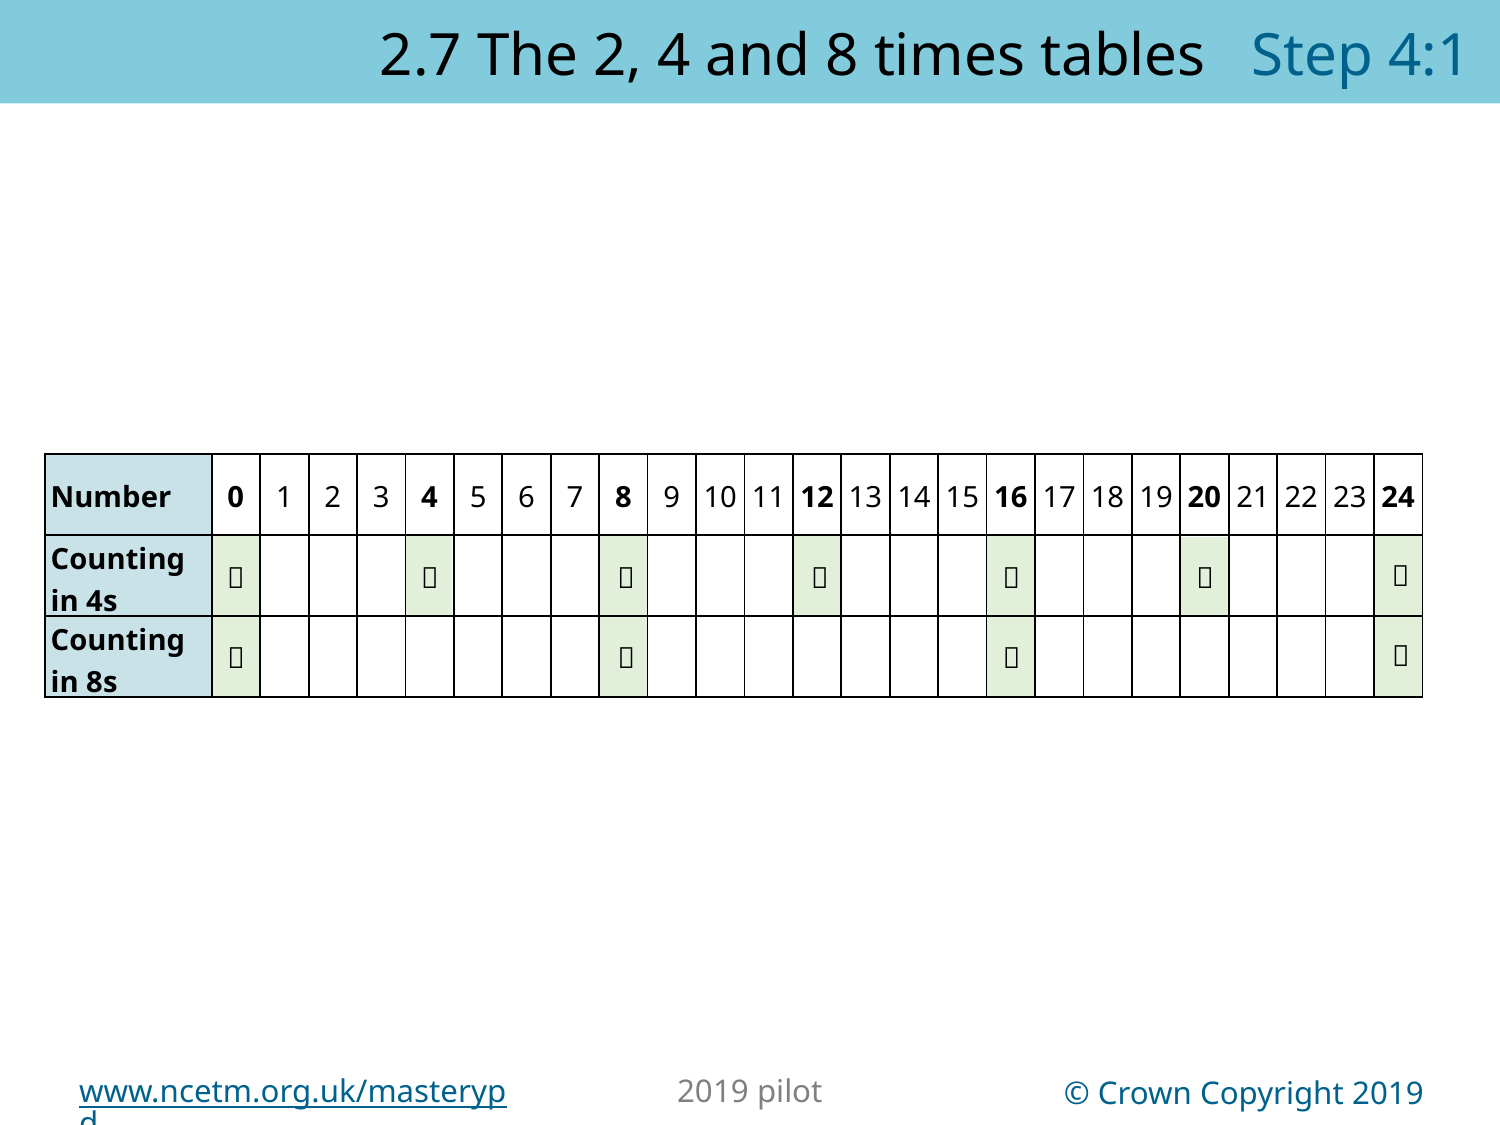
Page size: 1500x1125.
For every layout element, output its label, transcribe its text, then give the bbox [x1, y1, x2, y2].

table_cell [358, 617, 405, 696]
table_header 5 [455, 455, 501, 534]
table_cell [1278, 617, 1325, 696]
table_cell [600, 617, 647, 696]
table_header 17 [1036, 455, 1083, 534]
table_cell [891, 536, 937, 615]
table_cell Counting in 8s [46, 617, 211, 696]
table_header 4 [406, 455, 453, 534]
table_cell [794, 536, 840, 615]
table_header 23 [1326, 455, 1373, 534]
table_header 10 [697, 455, 744, 534]
table_cell [842, 617, 889, 696]
table_header 3 [358, 455, 405, 534]
table_cell [1084, 617, 1131, 696]
table_header 6 [503, 455, 550, 534]
table_header 20 [1181, 455, 1228, 534]
table_header 22 [1278, 455, 1325, 534]
table_cell [503, 617, 550, 696]
table_cell [745, 617, 792, 696]
table_cell [1036, 617, 1083, 696]
table_cell [987, 536, 1034, 615]
table_header 14 [891, 455, 937, 534]
table_cell [600, 536, 647, 615]
table_header 11 [745, 455, 792, 534]
table_cell [1133, 536, 1179, 615]
table_header 16 [987, 455, 1034, 534]
table_cell [213, 617, 259, 696]
table_cell [261, 617, 308, 696]
table_cell [697, 617, 744, 696]
table_header 2 [310, 455, 356, 534]
list 2.7 The 2, 4 and 8 times tables Step 4:1 [0, 0, 1500, 104]
table_cell [261, 536, 308, 615]
table_cell [1326, 536, 1373, 615]
table_header 15 [939, 455, 986, 534]
table_header 13 [842, 455, 889, 534]
table_cell [310, 617, 356, 696]
table_cell [842, 536, 889, 615]
table_cell [552, 536, 598, 615]
table_header 21 [1230, 455, 1276, 534]
table_cell [648, 536, 695, 615]
table_cell [794, 617, 840, 696]
table_header 0 [213, 455, 259, 534]
table_cell [1326, 617, 1373, 696]
table_header 24 [1375, 455, 1422, 534]
table_header 18 [1084, 455, 1131, 534]
table_header 12 [794, 455, 840, 534]
table_cell [1278, 536, 1325, 615]
table_cell [1181, 536, 1228, 615]
table_header 8 [600, 455, 647, 534]
table_cell [939, 617, 986, 696]
table_cell [406, 536, 453, 615]
table_header 1 [261, 455, 308, 534]
table_cell [1230, 617, 1276, 696]
table_header 7 [552, 455, 598, 534]
table_cell [939, 536, 986, 615]
table_header 19 [1133, 455, 1179, 534]
table_cell [1181, 617, 1228, 696]
table_cell Counting in 4s [46, 536, 211, 615]
table_cell [310, 536, 356, 615]
table_header Number [46, 455, 211, 534]
table_cell [1084, 536, 1131, 615]
table_cell [358, 536, 405, 615]
table_cell [552, 617, 598, 696]
table_cell [1133, 617, 1179, 696]
table_cell [697, 536, 744, 615]
table_cell [455, 536, 501, 615]
table_cell [648, 617, 695, 696]
table_cell [503, 536, 550, 615]
table_header 9 [648, 455, 695, 534]
table_cell [1036, 536, 1083, 615]
table_cell [745, 536, 792, 615]
table_cell [1375, 617, 1422, 696]
table_cell [213, 536, 259, 615]
table_cell [891, 617, 937, 696]
table_cell [1375, 536, 1422, 615]
table_cell [455, 617, 501, 696]
table_cell [406, 617, 453, 696]
table_cell [1230, 536, 1276, 615]
table_cell [987, 617, 1034, 696]
